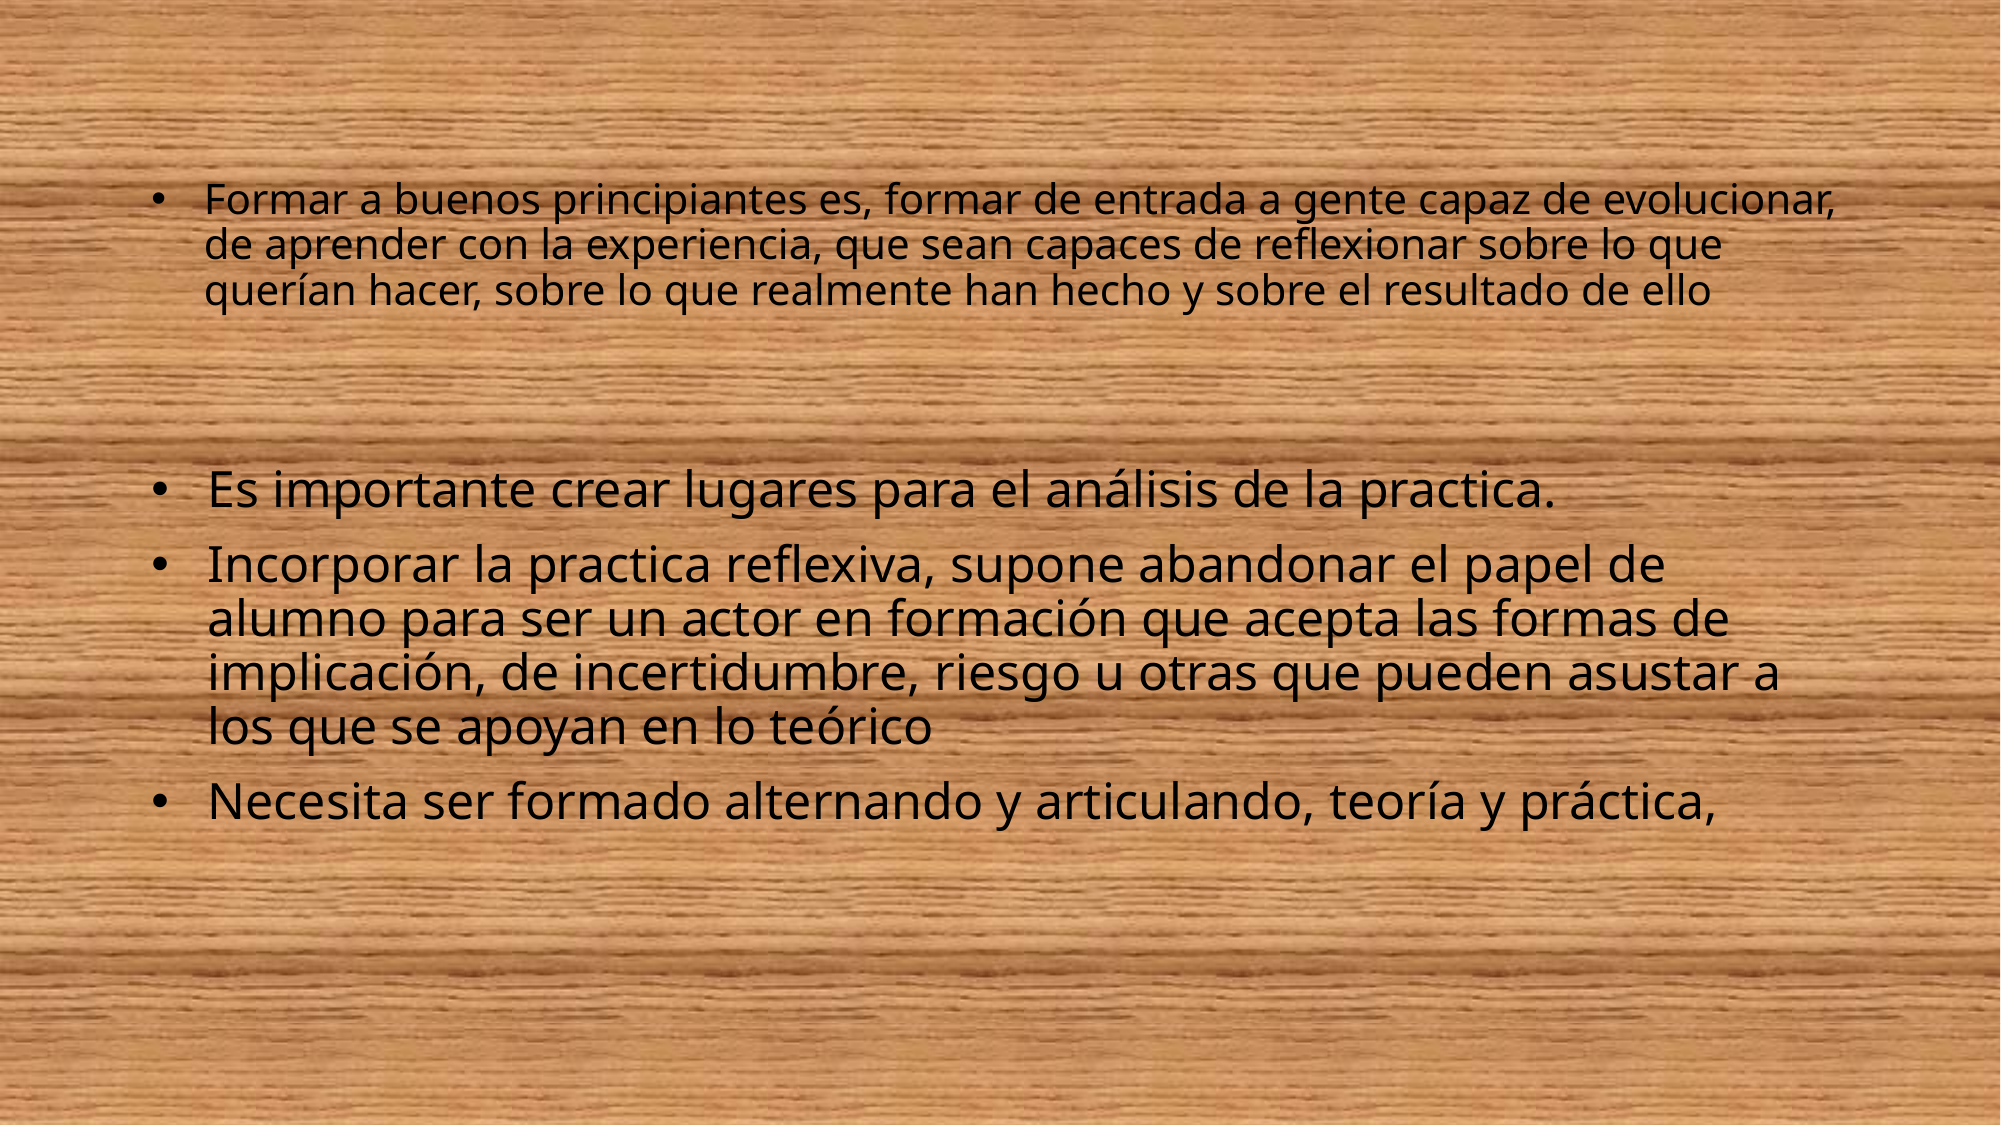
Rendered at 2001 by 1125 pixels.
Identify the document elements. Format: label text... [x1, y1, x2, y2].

title Formar a buenos principiantes es, formar de entrada a gente capaz de evolucionar, de aprender con la experiencia, que sean capaces de reflexionar sobre lo que querían hacer, sobre lo que realmente han hecho y sobre el resultado de ello [136, 126, 1862, 373]
list Es importante crear lugares para el análisis de la practica. Incorporar la practica reflexiva, supone abandonar el papel de alumno para ser un actor en formación que acepta las formas de implicación, de incertidumbre, riesgo u otras que pueden asustar a los que se apoyan en lo teórico Necesita ser formado alternando y articulando, teoría y práctica, [136, 456, 1862, 999]
picture [0, 0, 2001, 1125]
